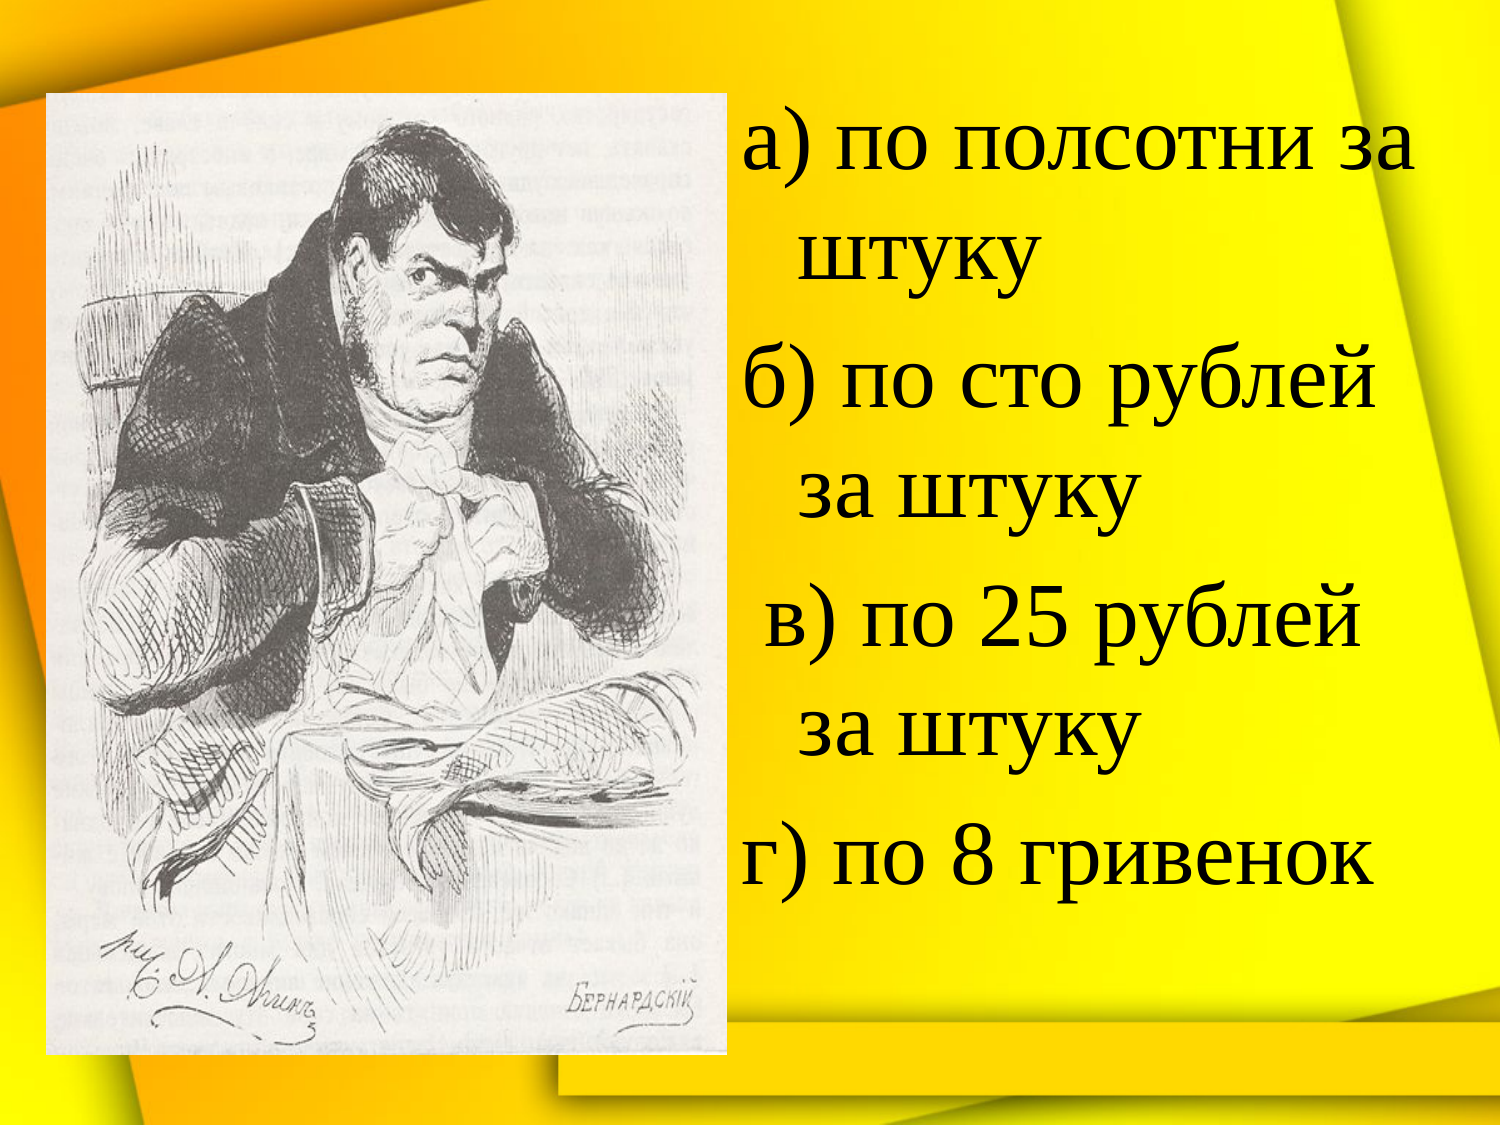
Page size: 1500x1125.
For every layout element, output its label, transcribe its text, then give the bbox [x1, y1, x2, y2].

picture [0, 0, 1500, 1125]
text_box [46, 93, 727, 1055]
list а) по полсотни за штуку б) по сто рублей за штуку в) по 25 рублей за штуку г) по 8 гривенок [726, 70, 1466, 1125]
